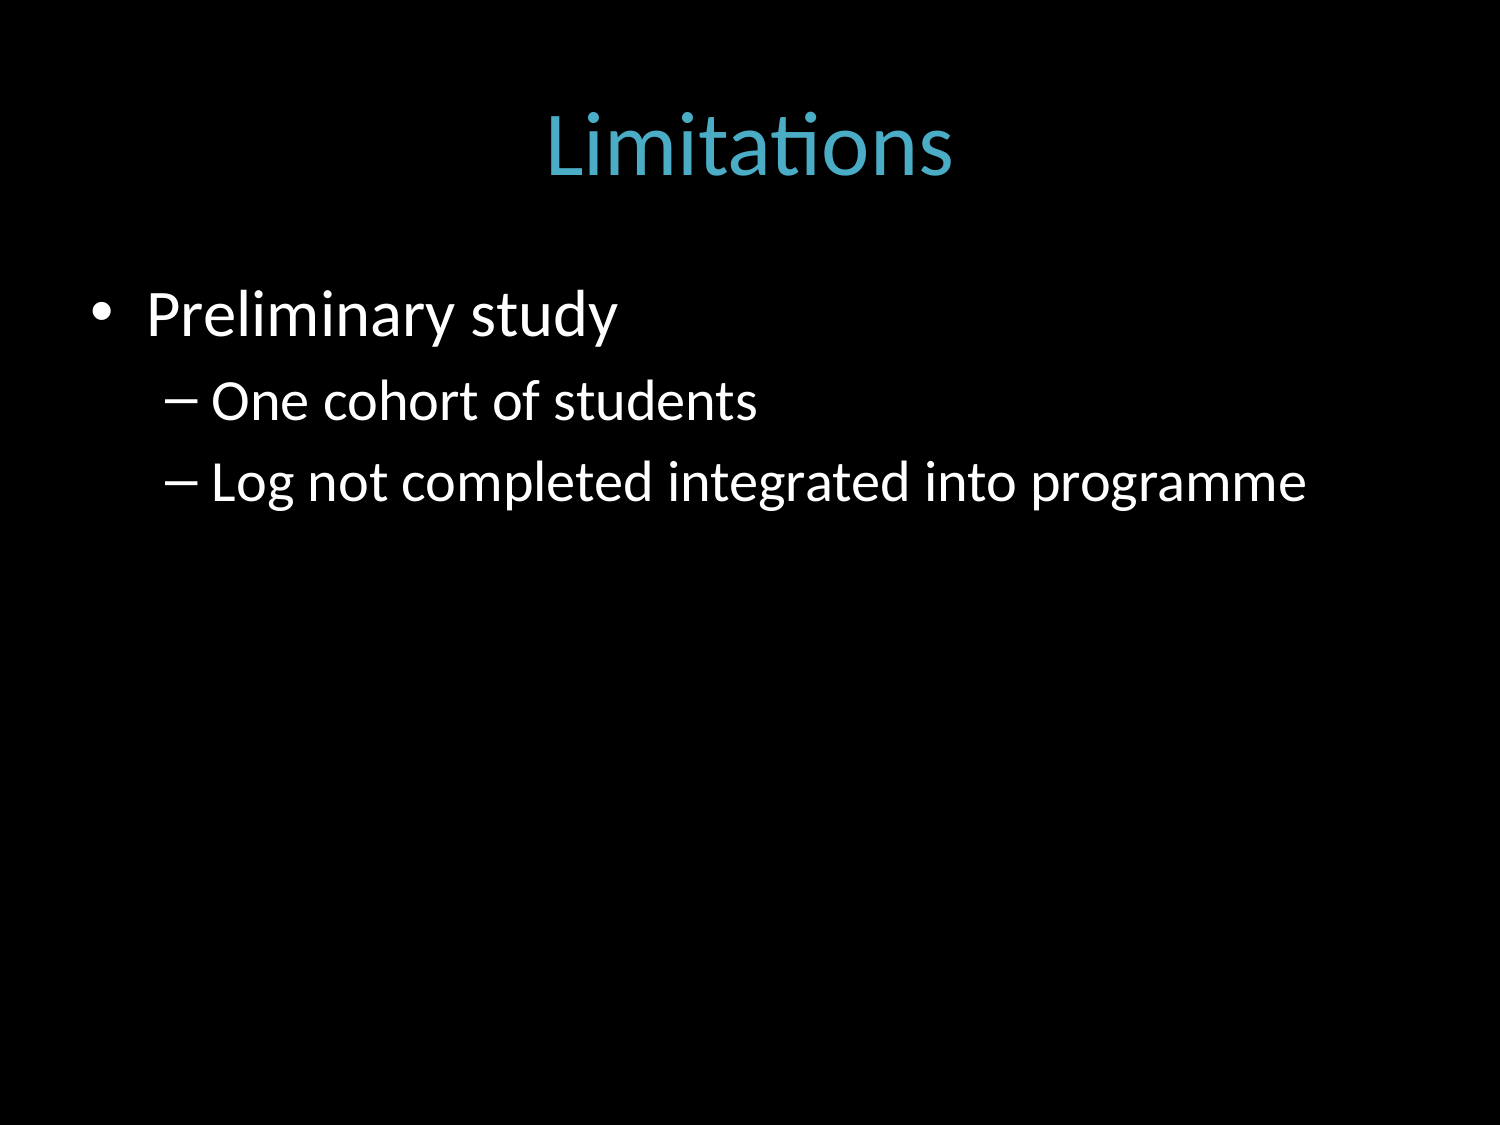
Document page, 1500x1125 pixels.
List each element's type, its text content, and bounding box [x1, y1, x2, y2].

list Preliminary study One cohort of students Log not completed integrated into programme [75, 262, 1425, 1005]
title Limitations [75, 45, 1425, 233]
